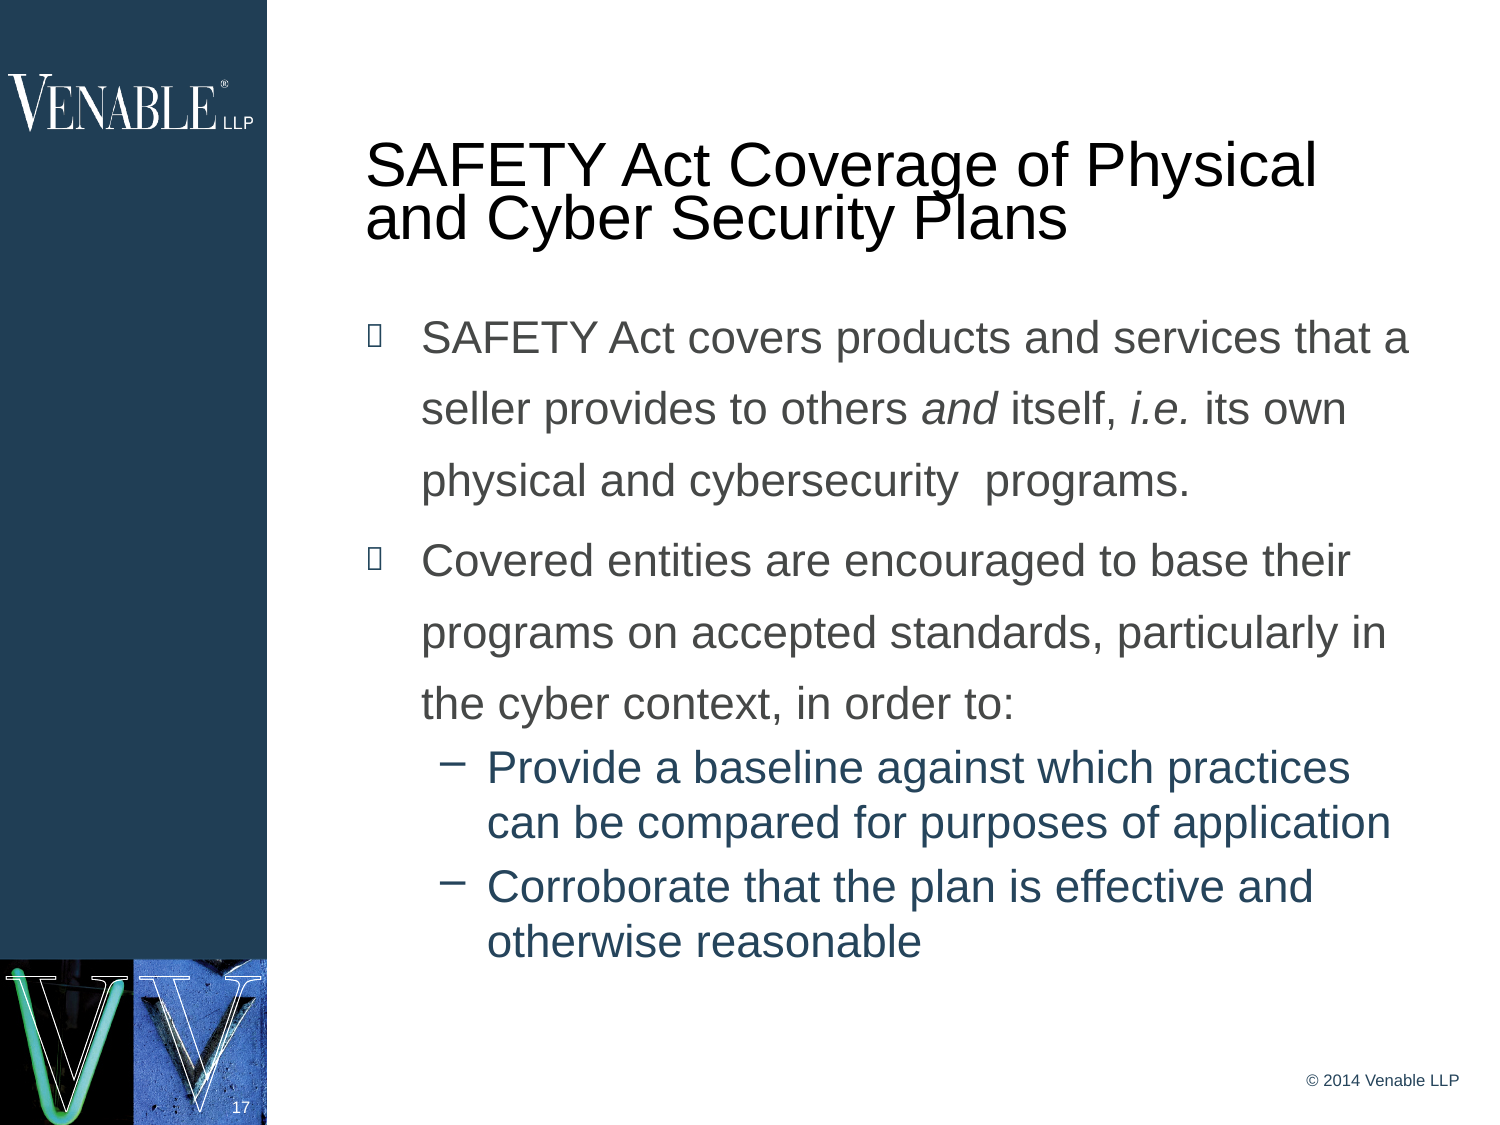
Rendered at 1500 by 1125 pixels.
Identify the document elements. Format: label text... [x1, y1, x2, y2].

title SAFETY Act Coverage of Physical and Cyber Security Plans [350, 137, 1450, 283]
picture [8, 74, 253, 132]
picture [0, 959, 267, 1125]
footer © 2014 Venable LLP [999, 1062, 1475, 1100]
list SAFETY Act covers products and services that a seller provides to others and itself, i.e. its own physical and cybersecurity programs. Covered entities are encouraged to base their programs on accepted standards, particularly in the cyber context, in order to: Provide a baseline against which practices can be compared for purposes of application Corroborate that the plan is effective and otherwise reasonable [350, 283, 1450, 1025]
